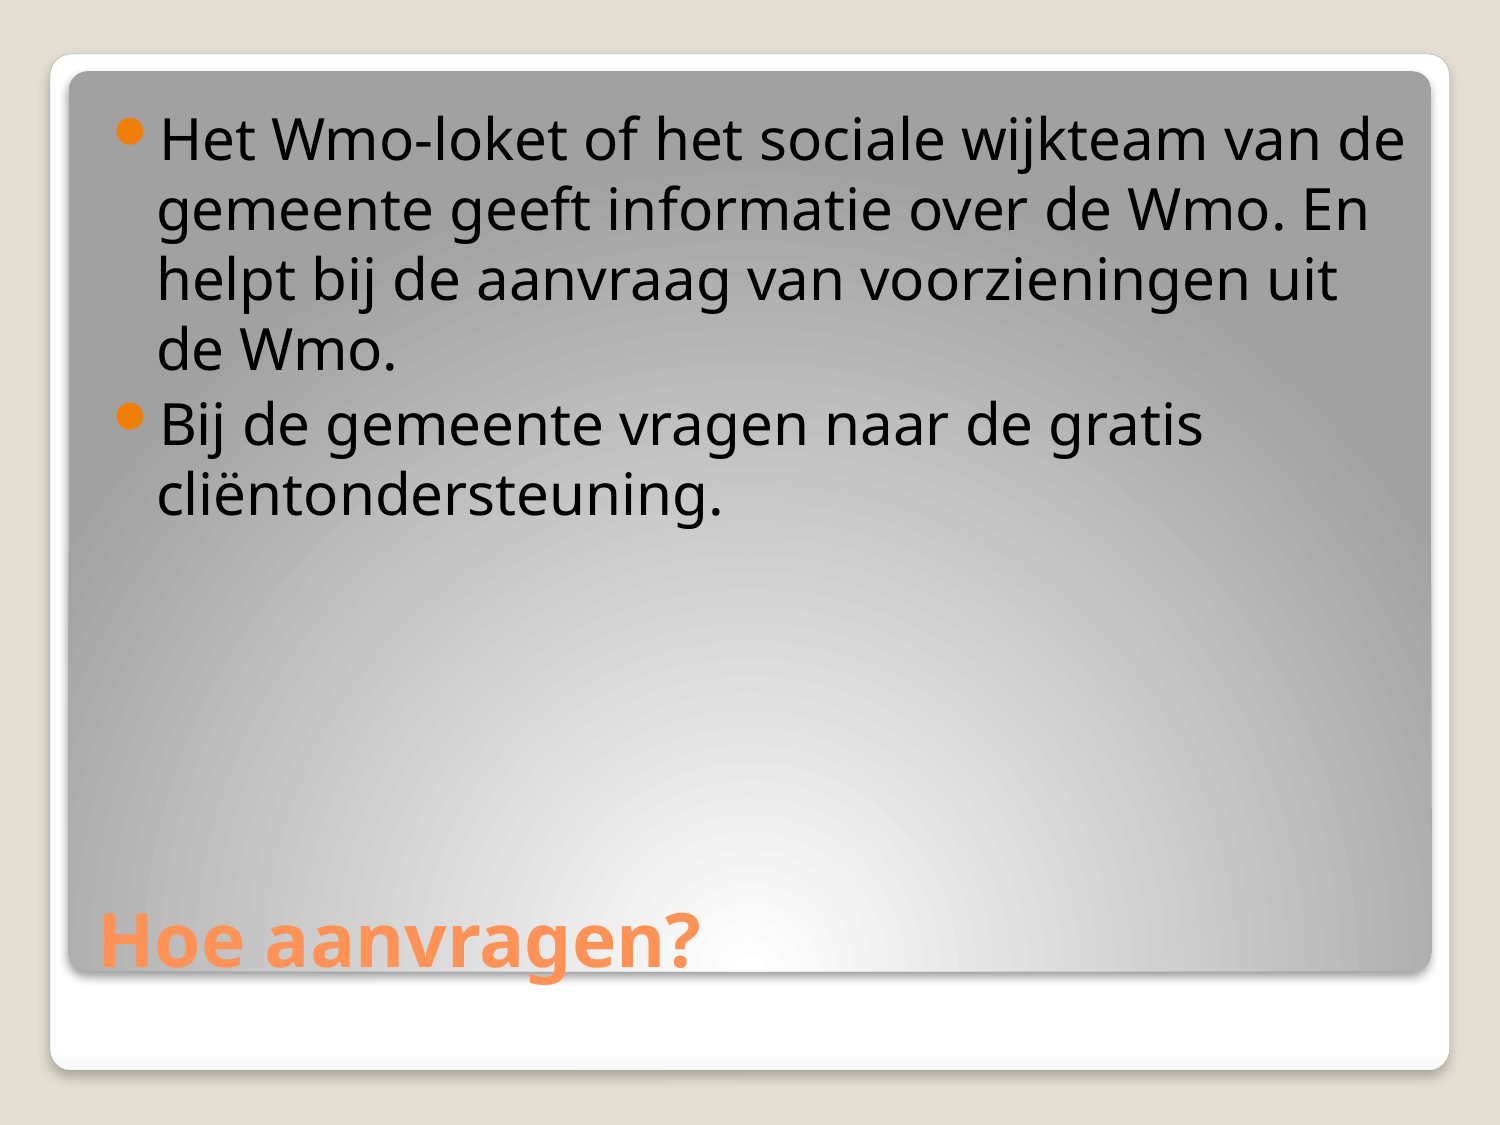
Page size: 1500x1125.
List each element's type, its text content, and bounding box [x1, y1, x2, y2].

title Hoe aanvragen? [82, 817, 1425, 990]
list Het Wmo-loket of het sociale wijkteam van de gemeente geeft informatie over de Wmo. En helpt bij de aanvraag van voorzieningen uit de Wmo. Bij de gemeente vragen naar de gratis cliëntondersteuning. [82, 86, 1425, 774]
